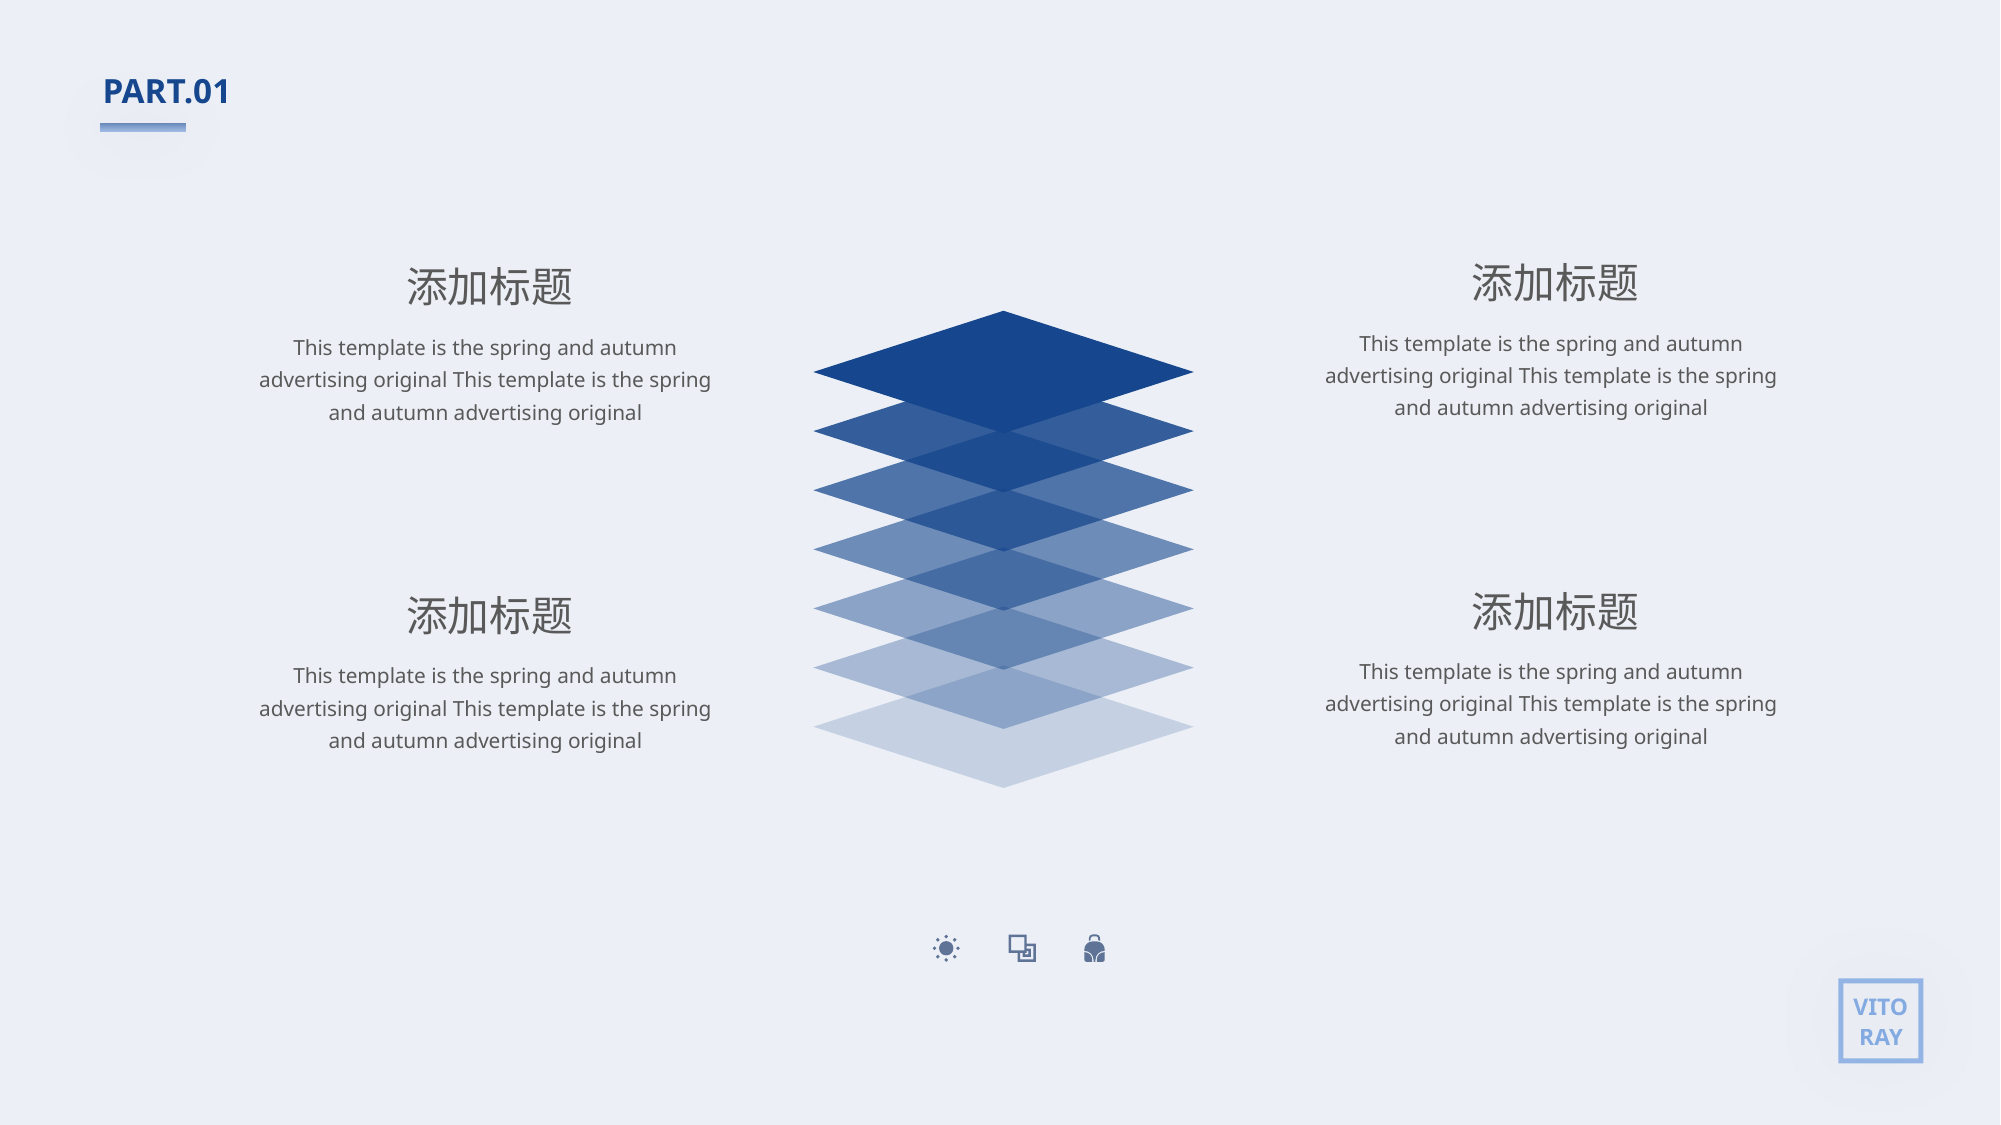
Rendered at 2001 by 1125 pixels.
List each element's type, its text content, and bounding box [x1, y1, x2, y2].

text_box PART.01 [87, 62, 351, 117]
text_box [1837, 1058, 1924, 1064]
text_box VITO [1821, 984, 1941, 1015]
text_box This template is the spring and autumn advertising original This template is the spring and autumn advertising original [235, 648, 735, 761]
text_box This template is the spring and autumn advertising original This template is the spring and autumn advertising original [1301, 315, 1801, 428]
text_box 添加标题 [384, 582, 595, 648]
text_box [1837, 977, 1924, 984]
text_box This template is the spring and autumn advertising original This template is the spring and autumn advertising original [235, 319, 735, 432]
text_box This template is the spring and autumn advertising original This template is the spring and autumn advertising original [1301, 643, 1801, 756]
text_box 添加标题 [1450, 249, 1661, 315]
text_box 添加标题 [384, 253, 595, 319]
text_box RAY [1821, 1015, 1941, 1058]
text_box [932, 934, 1105, 962]
text_box 添加标题 [1450, 578, 1661, 643]
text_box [813, 310, 1194, 788]
text_box [99, 123, 186, 132]
